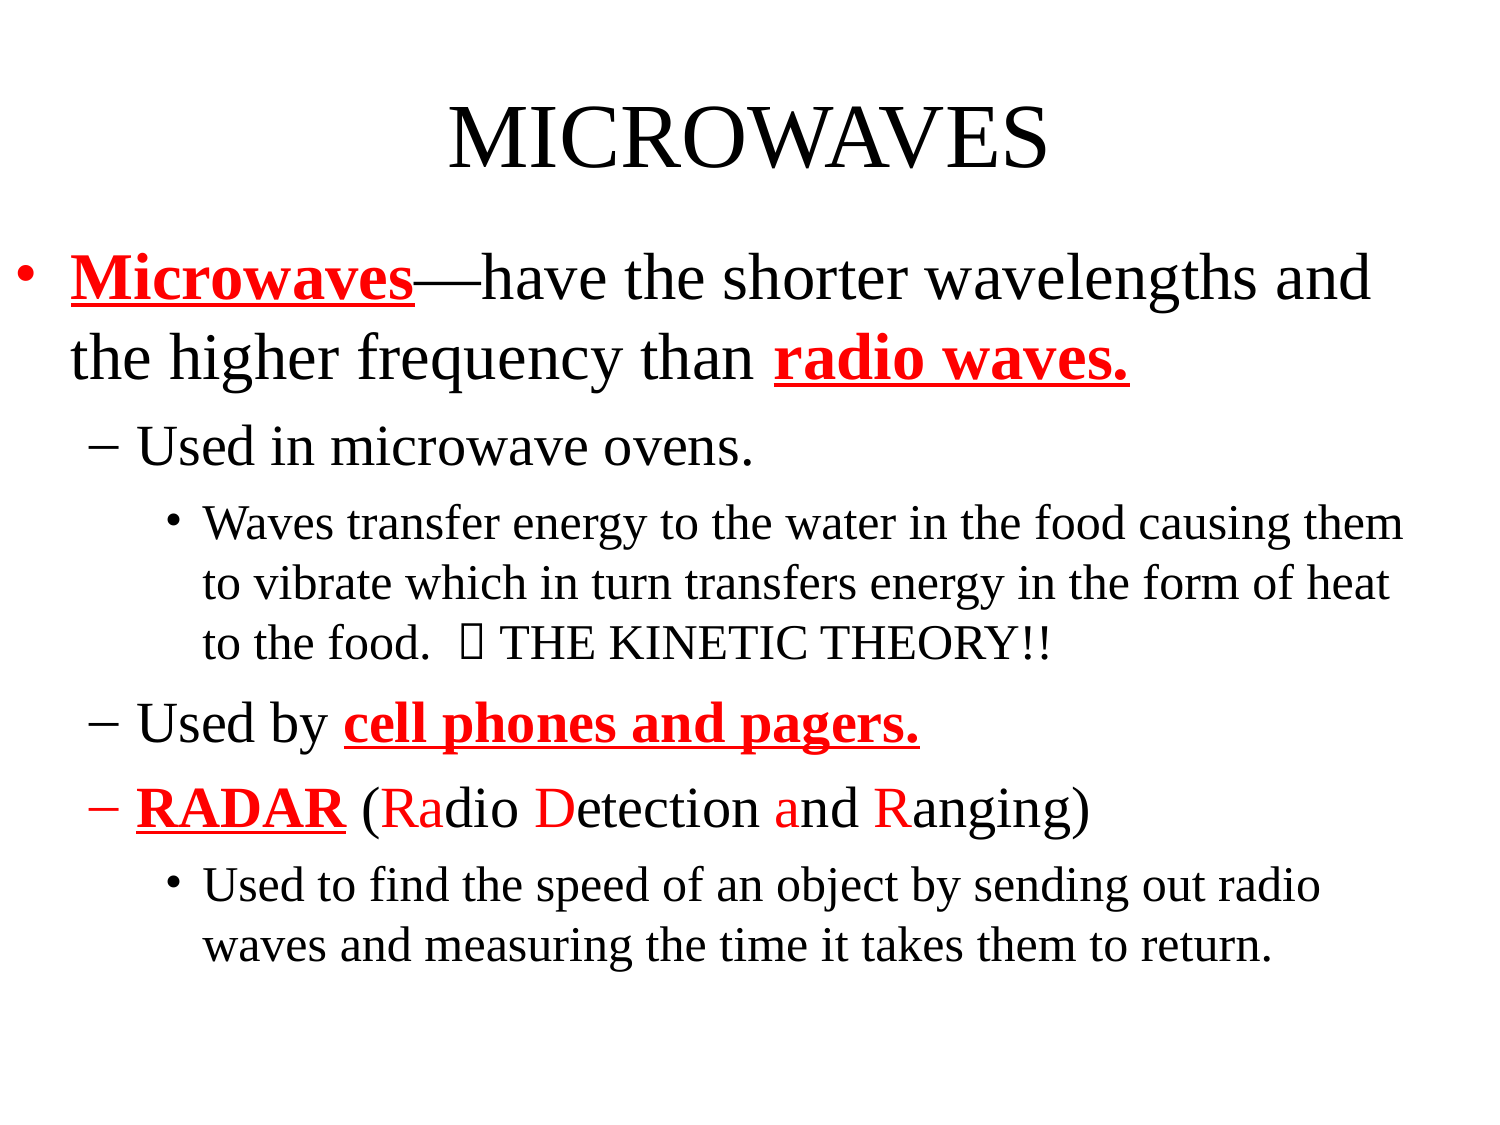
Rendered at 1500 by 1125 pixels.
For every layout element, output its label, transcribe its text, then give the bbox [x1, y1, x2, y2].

list Microwaves—have the shorter wavelengths and the higher frequency than radio waves. Used in microwave ovens. Waves transfer energy to the water in the food causing them to vibrate which in turn transfers energy in the form of heat to the food.  THE KINETIC THEORY!! Used by cell phones and pagers. RADAR (Radio Detection and Ranging) Used to find the speed of an object by sending out radio waves and measuring the time it takes them to return. [0, 224, 1457, 1001]
title MICROWAVES [112, 37, 1388, 224]
